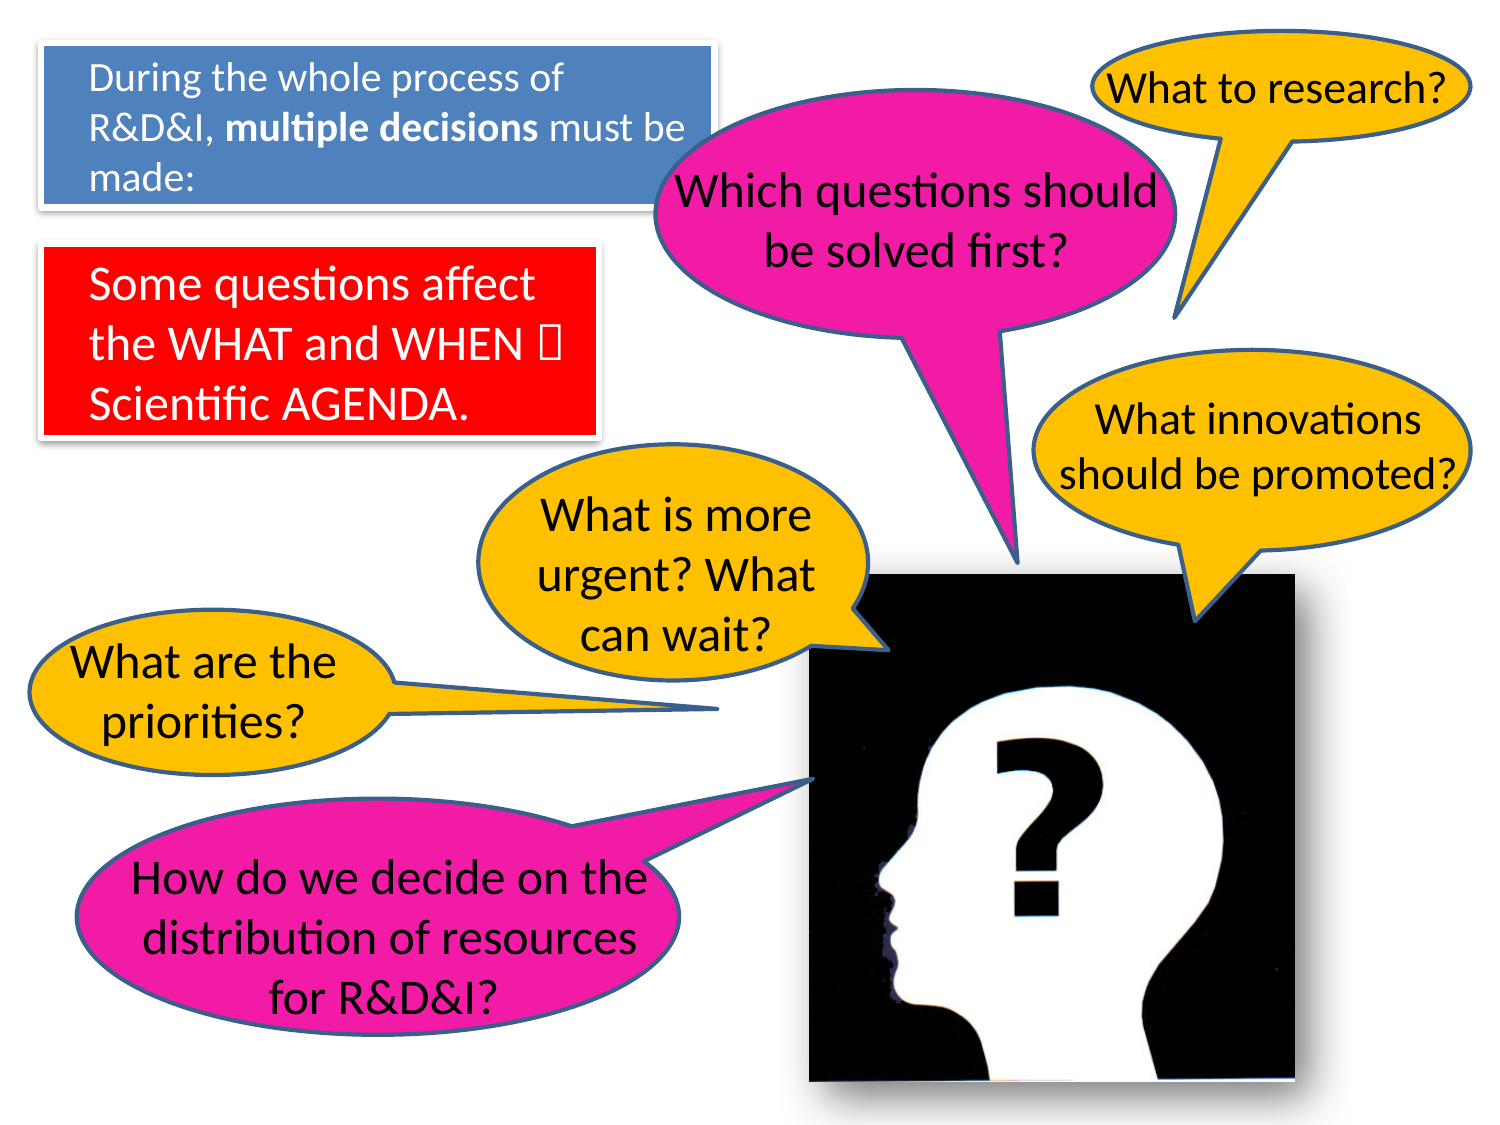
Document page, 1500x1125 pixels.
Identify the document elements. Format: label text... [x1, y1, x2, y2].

text_box How do we decide on the distribution of resources for R&D&I? [106, 837, 674, 1033]
text_box [1091, 347, 1414, 380]
text_box What are the priorities? [11, 621, 396, 757]
text_box [585, 670, 762, 683]
text_box What is more urgent? What can wait? [484, 474, 869, 670]
text_box [689, 87, 1142, 150]
text_box [1031, 418, 1042, 482]
text_box [92, 757, 333, 778]
text_box [1128, 121, 1435, 320]
text_box [74, 863, 106, 971]
text_box What innovations should be promoted? [1042, 380, 1474, 566]
text_box [112, 607, 313, 621]
text_box [150, 778, 803, 849]
text_box Which questions should be solved first? [644, 150, 1189, 285]
text_box [674, 890, 682, 943]
text_box [698, 285, 1133, 566]
text_box [1180, 566, 1250, 572]
text_box During the whole process of R&D&I, multiple decisions must be made: [38, 40, 718, 211]
text_box [539, 442, 807, 474]
text_box [1132, 28, 1431, 50]
text_box [300, 1033, 456, 1037]
text_box Some questions affect the WHAT and WHEN  Scientific AGENDA. [38, 240, 602, 441]
picture [808, 573, 1296, 1083]
text_box What to research? [1091, 50, 1500, 121]
text_box [476, 528, 484, 596]
text_box [396, 680, 720, 716]
